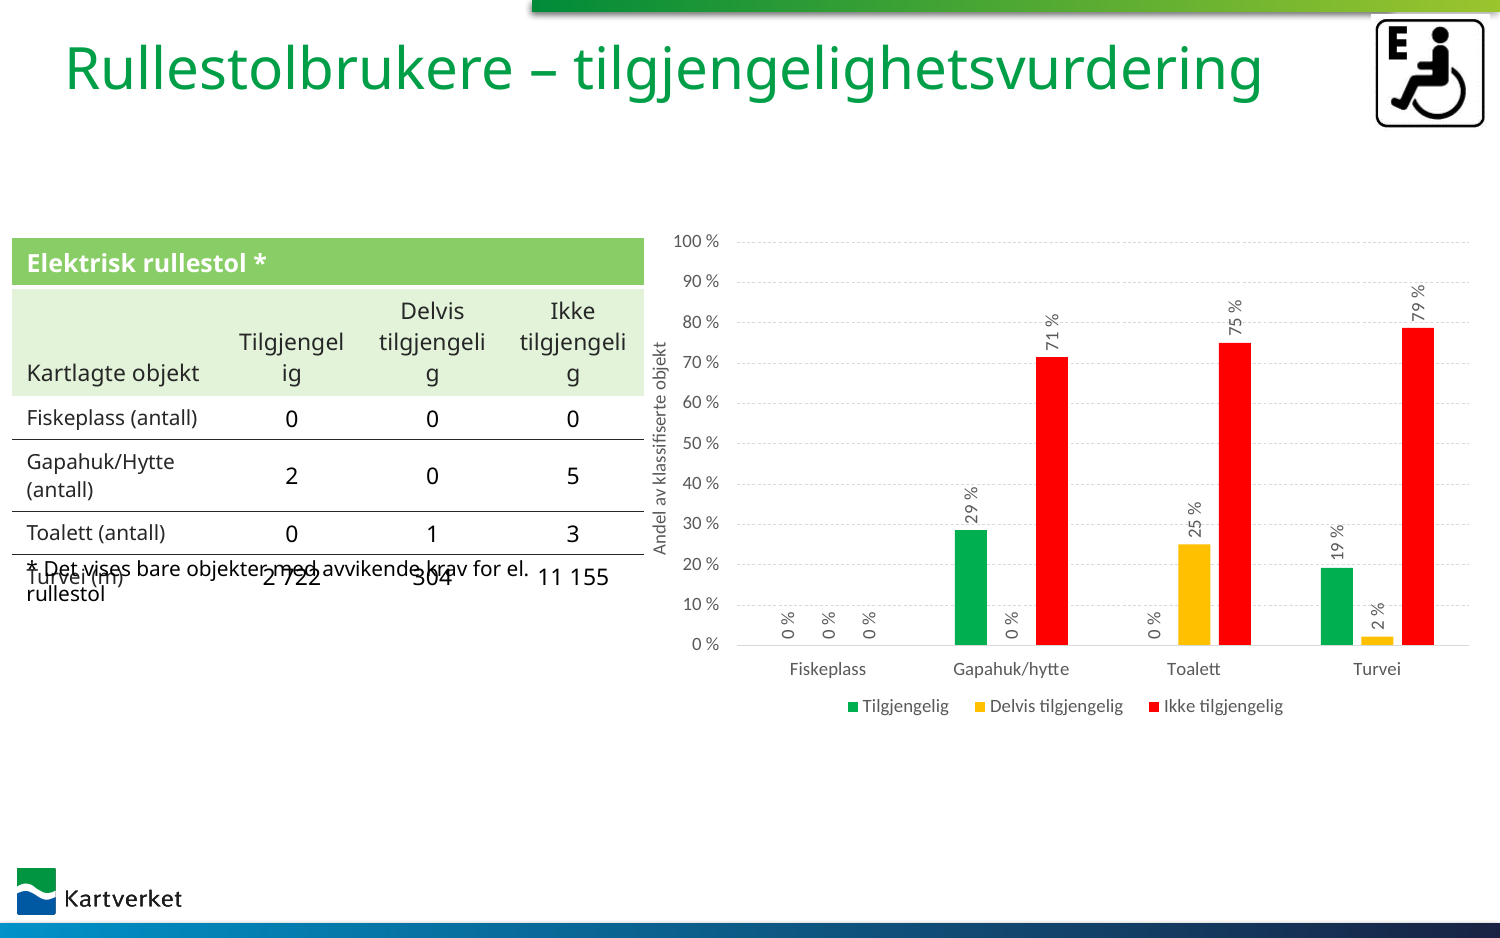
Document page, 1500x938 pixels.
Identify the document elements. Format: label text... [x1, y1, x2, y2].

table_cell Kartlagte objekt [12, 289, 222, 396]
table_cell 0 [503, 396, 638, 439]
picture [643, 218, 1481, 728]
table_cell Tilgjengelig [222, 289, 362, 396]
table_cell 0 [222, 512, 362, 548]
table_cell 1 [362, 512, 503, 548]
table_cell 11 155 [597, 555, 638, 598]
table_cell Gapahuk/Hytte (antall) [12, 440, 222, 511]
table_cell Delvis tilgjengelig [362, 289, 503, 396]
table_cell 0 [222, 396, 362, 439]
table_header Elektrisk rullestol * [12, 238, 638, 285]
table_cell Fiskeplass (antall) [12, 396, 222, 439]
text_box Rullestolbrukere – tilgjengelighetsvurdering [49, 12, 1372, 109]
table_cell Ikke tilgjengelig [503, 289, 638, 396]
table_cell 5 [503, 440, 638, 511]
table_cell 0 [362, 396, 503, 439]
table_cell 0 [362, 440, 503, 511]
table_cell 2 [222, 440, 362, 511]
table_cell 3 [503, 512, 638, 554]
table_cell Toalett (antall) [12, 512, 222, 548]
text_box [1371, 13, 1491, 133]
text_box * Det vises bare objekter med avvikende krav for el. rullestol [11, 548, 597, 613]
